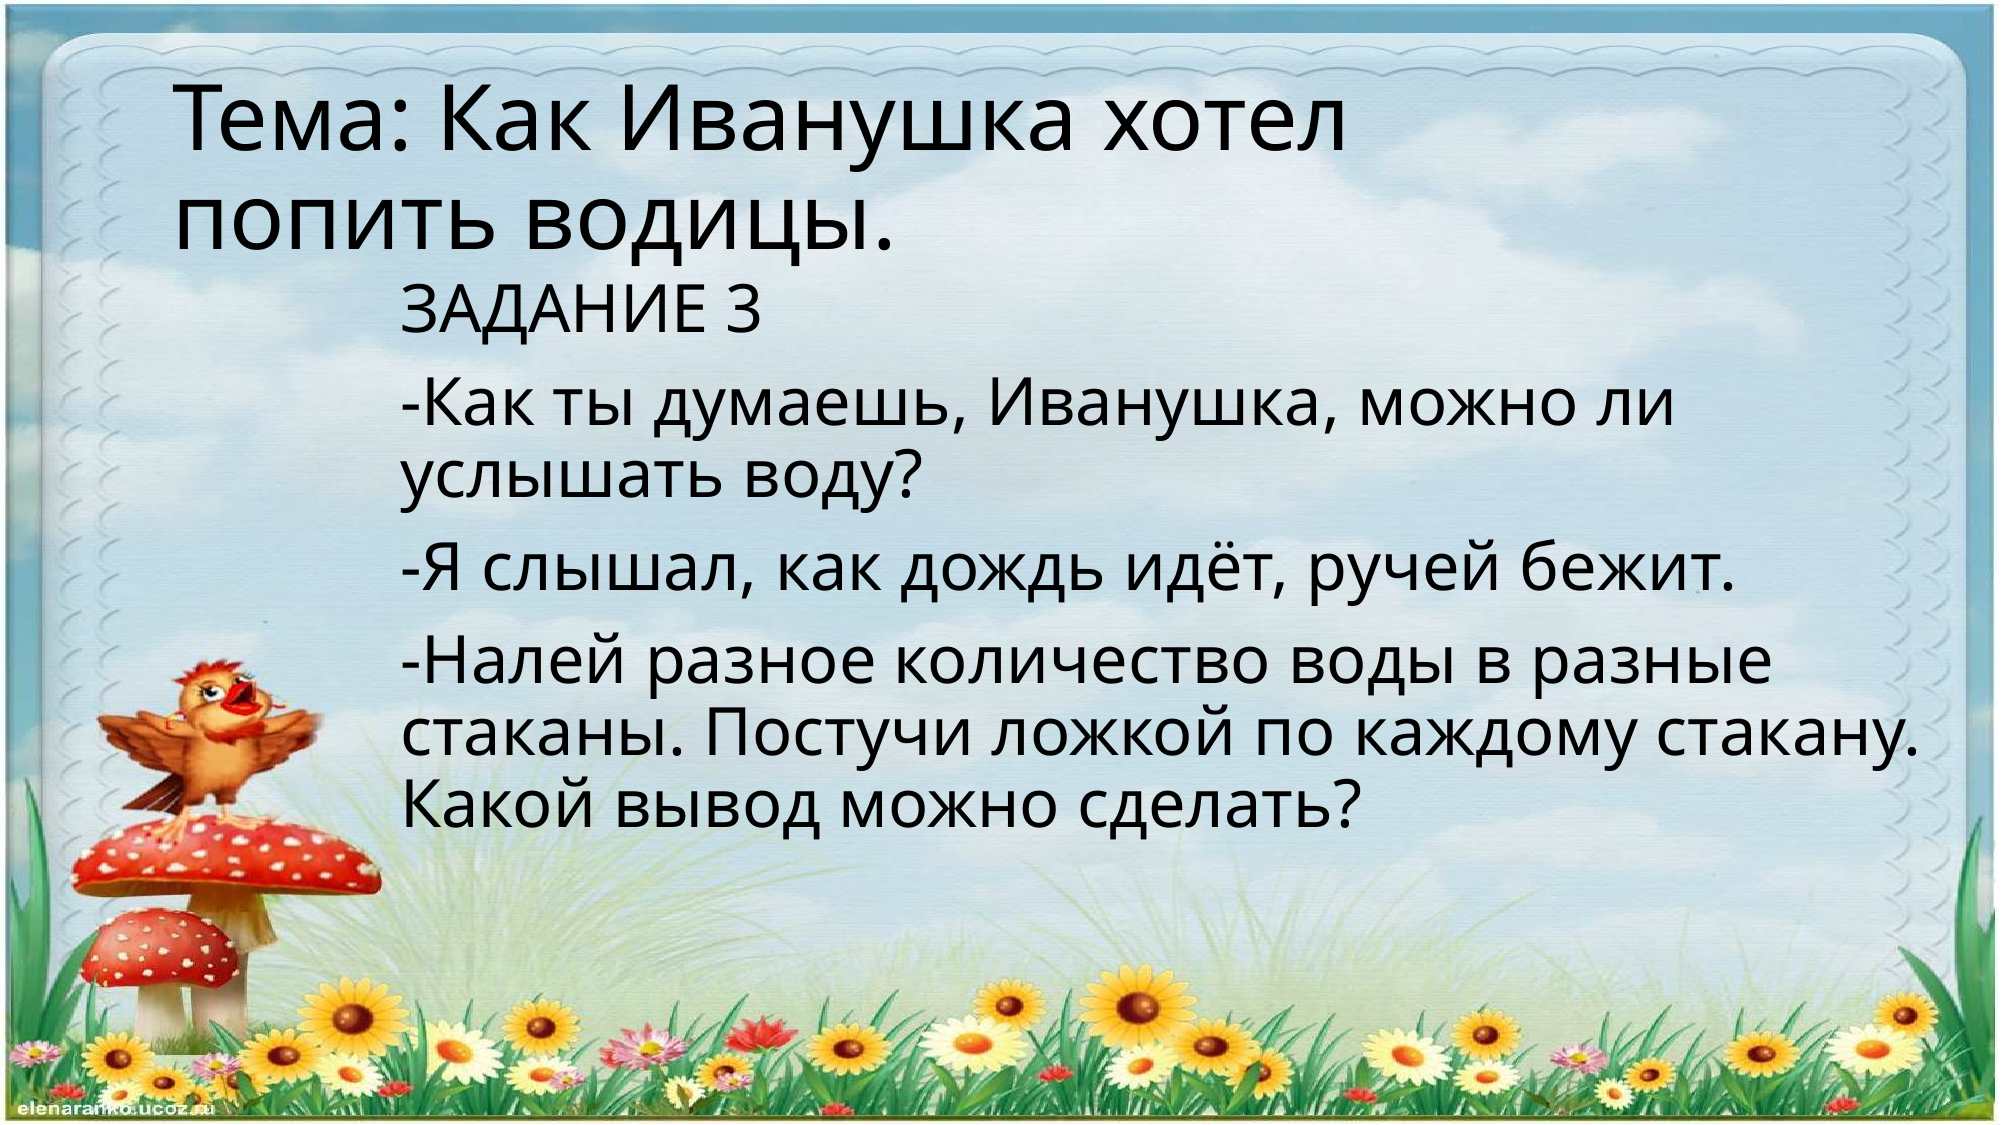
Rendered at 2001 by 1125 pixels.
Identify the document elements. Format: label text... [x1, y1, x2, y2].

picture [0, 0, 2001, 1125]
title Тема: Как Иванушка хотел попить водицы. [157, 59, 1863, 281]
list ЗАДАНИЕ 3 -Как ты думаешь, Иванушка, можно ли услышать воду? -Я слышал, как дождь идёт, ручей бежит. -Налей разное количество воды в разные стаканы. Постучи ложкой по каждому стакану. Какой вывод можно сделать? [385, 267, 1952, 1125]
